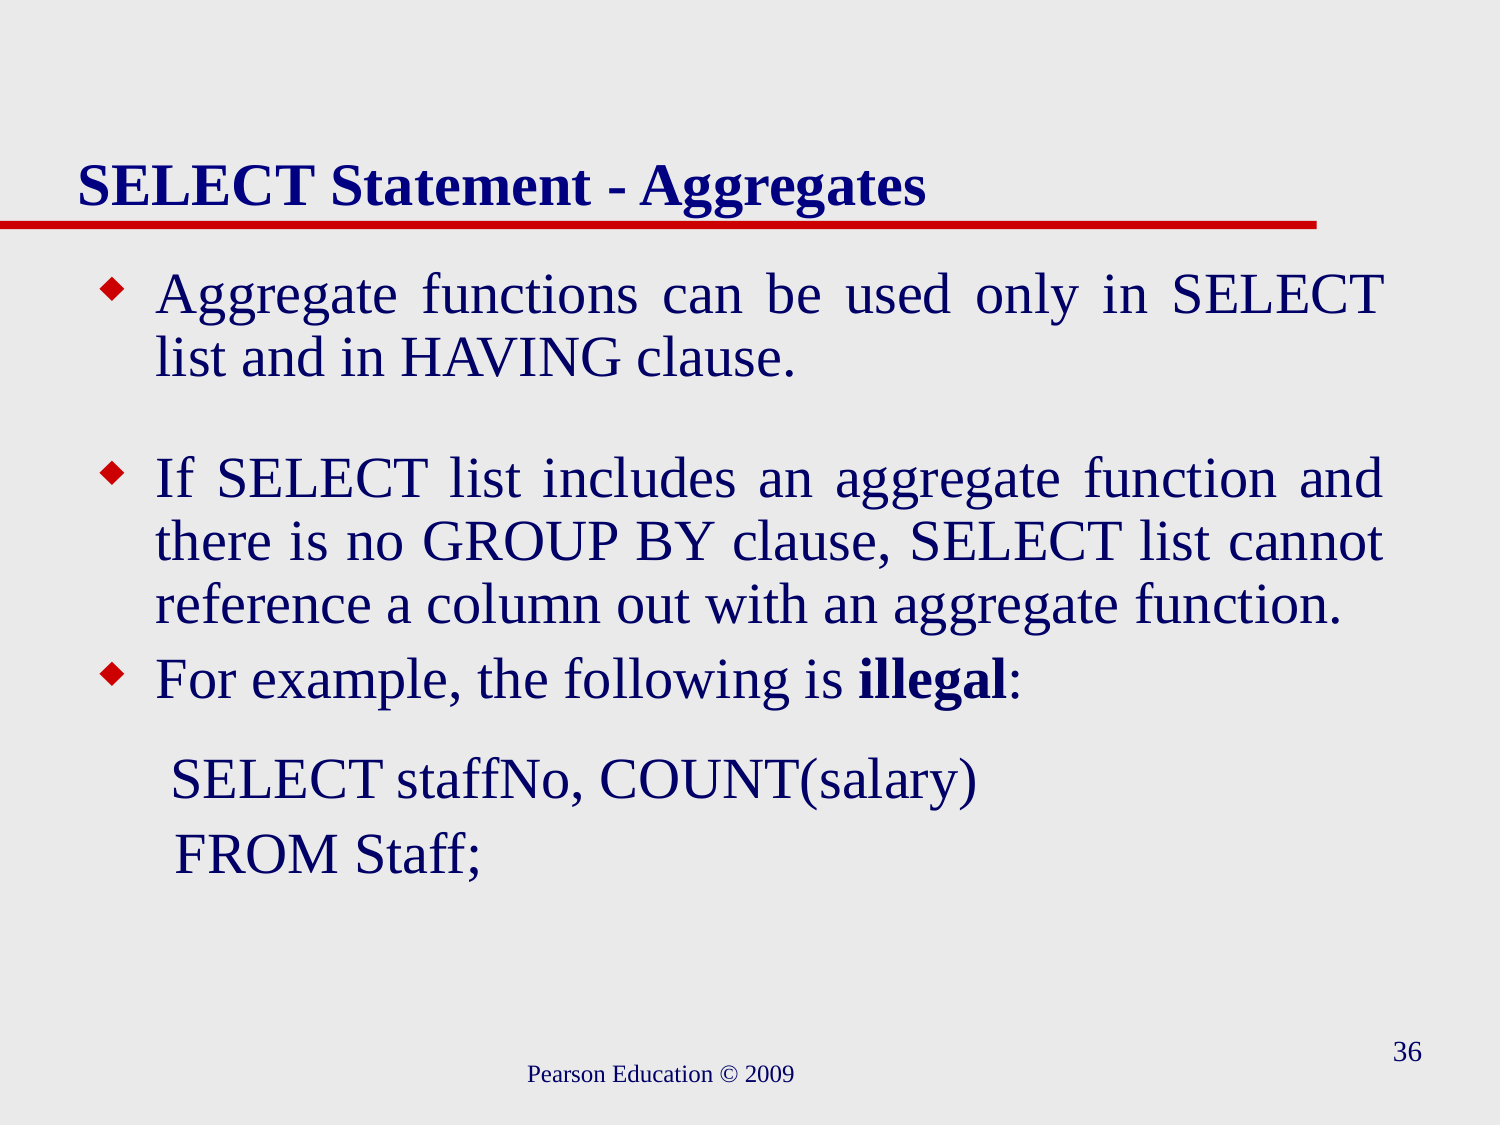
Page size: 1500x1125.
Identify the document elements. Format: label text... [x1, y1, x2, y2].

title SELECT Statement - Aggregates [62, 43, 1338, 226]
list Aggregate functions can be used only in SELECT list and in HAVING clause. If SELECT list includes an aggregate function and there is no GROUP BY clause, SELECT list cannot reference a column out with an aggregate function. For example, the following is illegal: SELECT staffNo, COUNT(salary) FROM Staff; [84, 255, 1400, 931]
text_box Pearson Education © 2009 [512, 1050, 1038, 1095]
slide_number 36 [1124, 1012, 1438, 1088]
